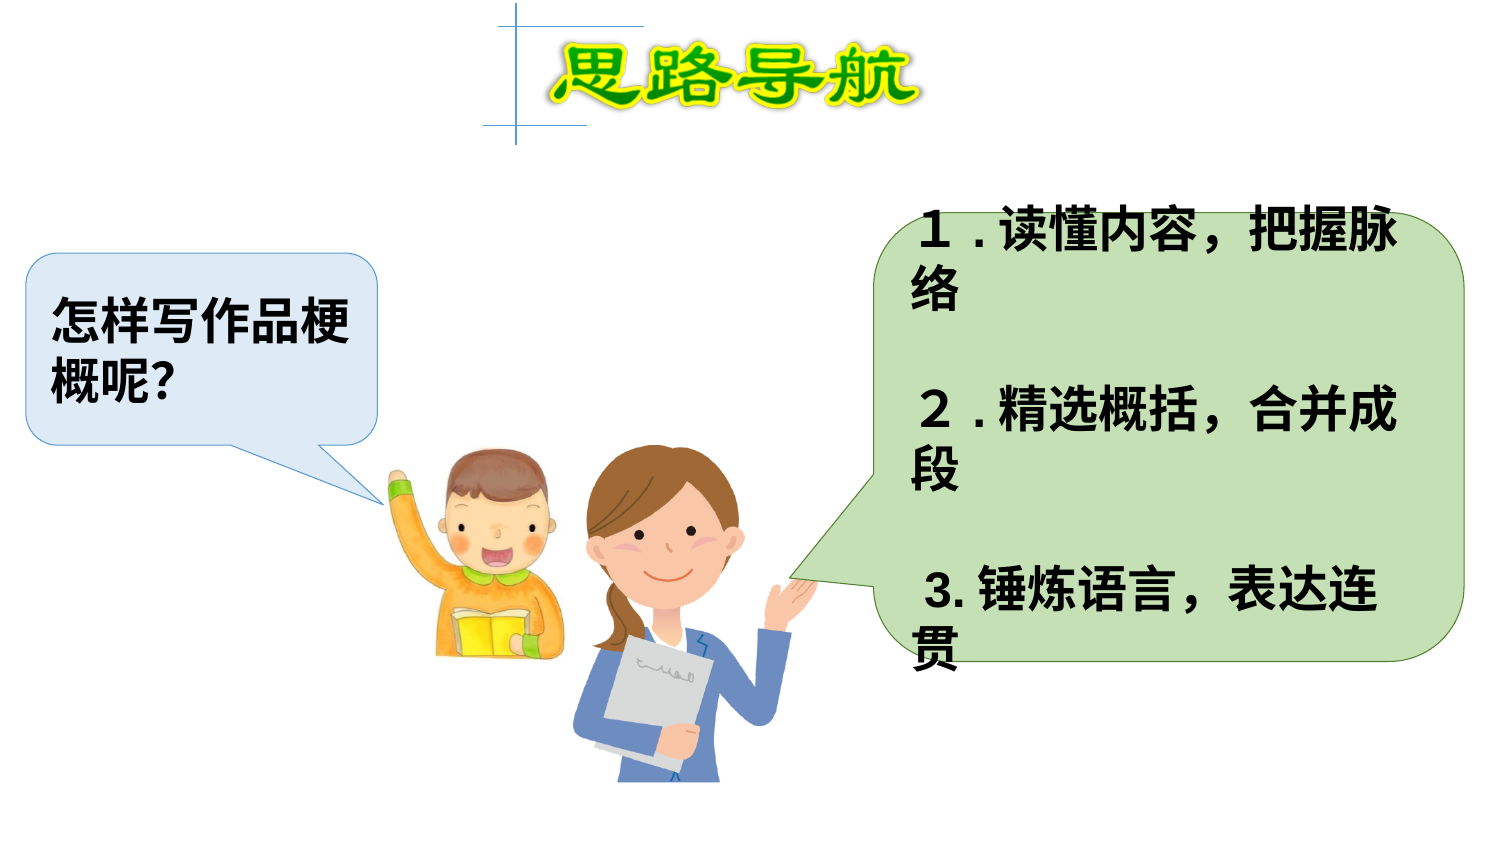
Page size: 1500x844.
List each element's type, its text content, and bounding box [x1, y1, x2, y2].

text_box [482, 2, 645, 146]
text_box １.读懂内容，把握脉络 ２.精选概括，合并成段 3.锤炼语言，表达连贯 [861, 212, 1465, 663]
text_box 怎样写作品梗概呢？ [25, 252, 382, 505]
picture [382, 445, 862, 786]
picture [645, 19, 985, 129]
